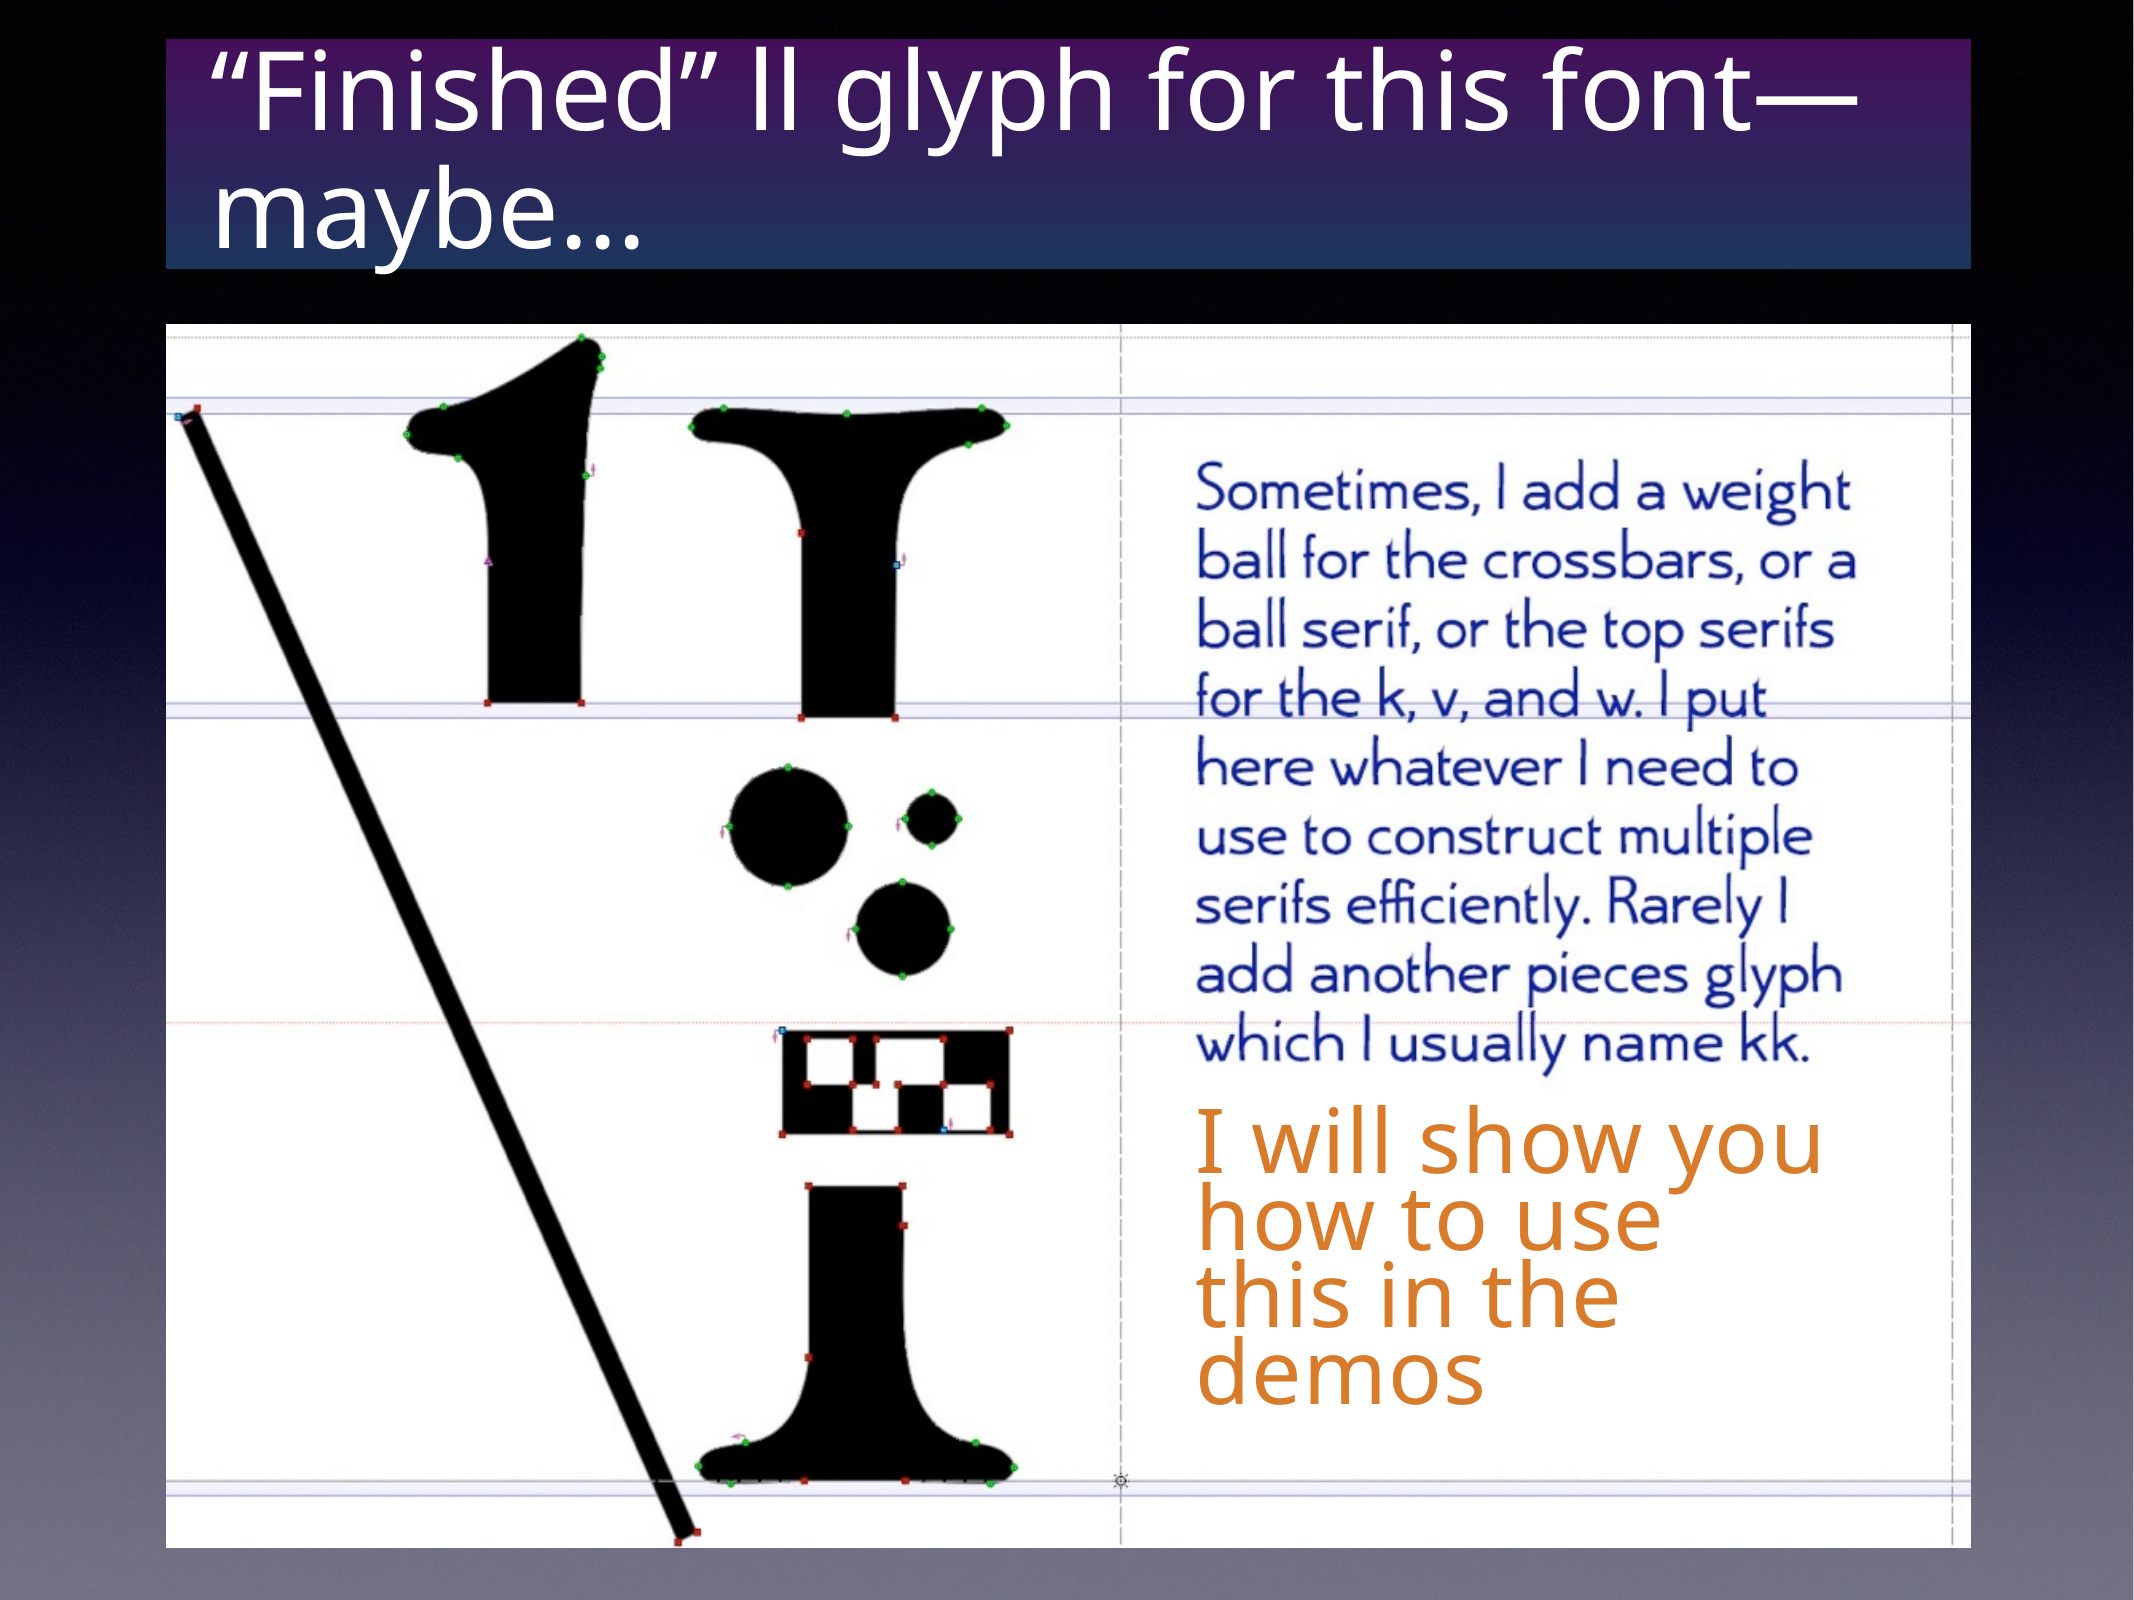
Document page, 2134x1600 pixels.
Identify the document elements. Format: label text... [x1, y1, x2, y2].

picture [0, 0, 2134, 1600]
title “Finished” ll glyph for this font—maybe... [166, 39, 1972, 270]
